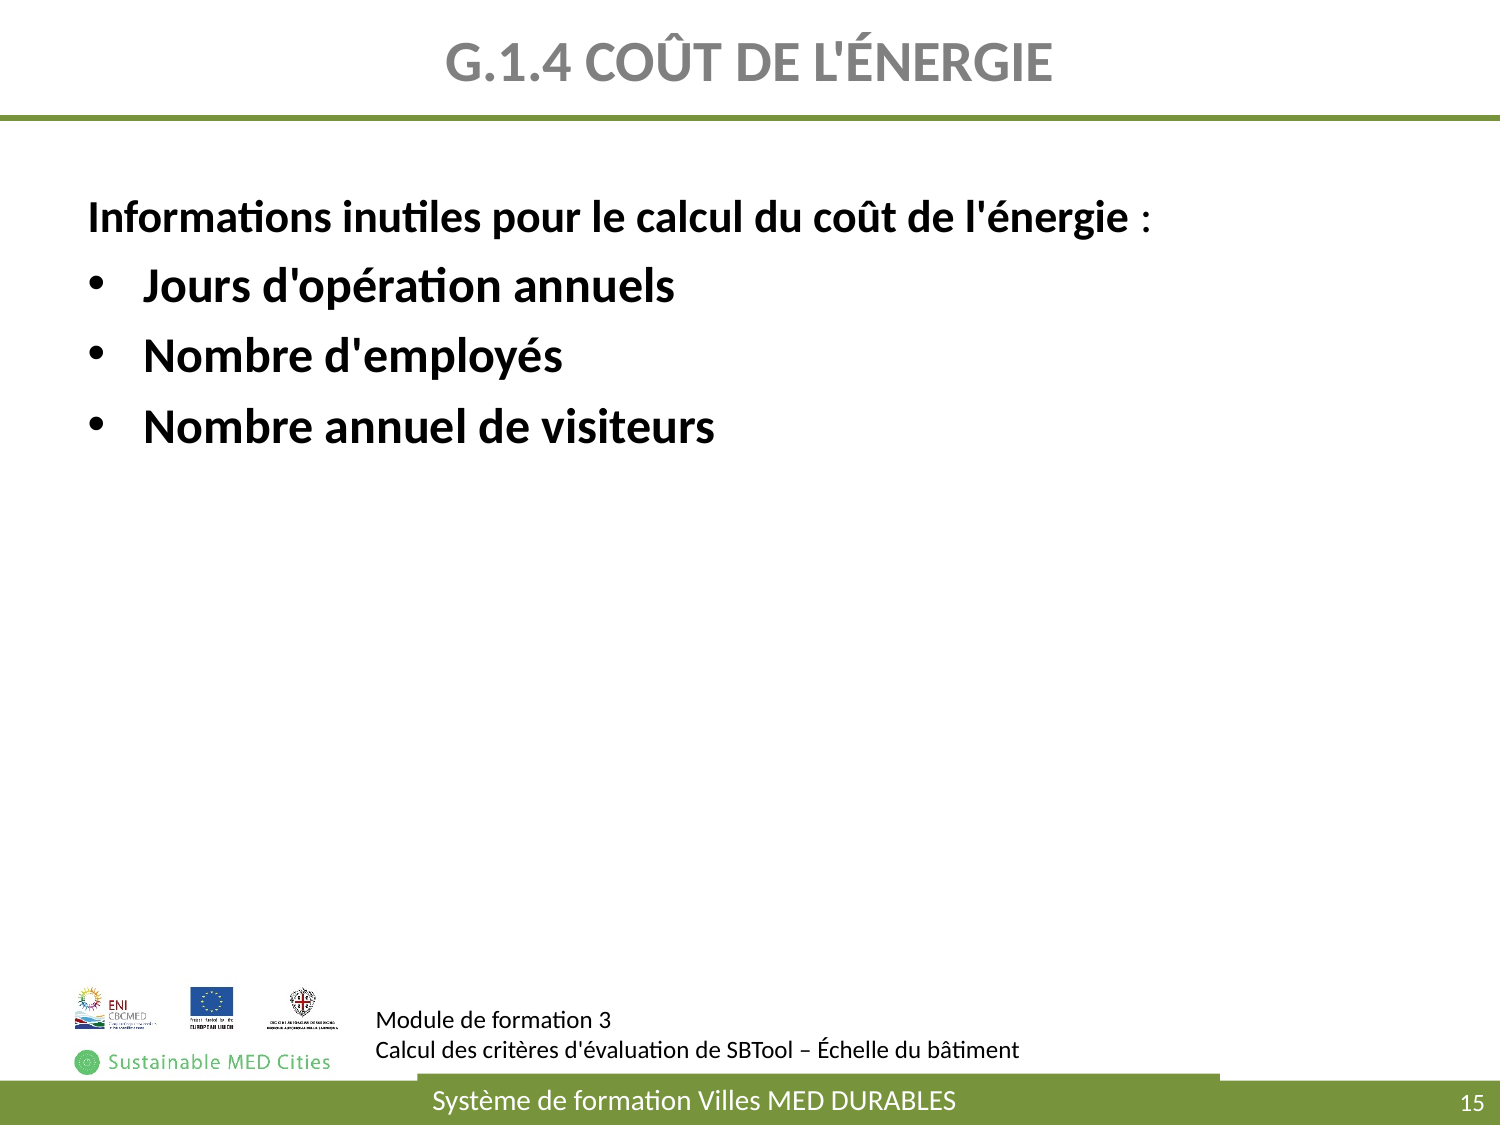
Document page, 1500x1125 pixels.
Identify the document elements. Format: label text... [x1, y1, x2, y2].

text_box Système de formation Villes MED DURABLES [417, 1073, 1220, 1124]
title G.1.4 COÛT DE L'ÉNERGIE [0, 0, 1500, 117]
picture [62, 978, 356, 1080]
text_box Informations inutiles pour le calcul du coût de l'énergie : Jours d'opération annuels Nombre d'employés Nombre annuel de visiteurs [72, 179, 1390, 839]
text_box Module de formation 3 Calcul des critères d'évaluation de SBTool – Échelle du bâtiment [360, 996, 1301, 1071]
slide_number 15 [1149, 1078, 1500, 1125]
